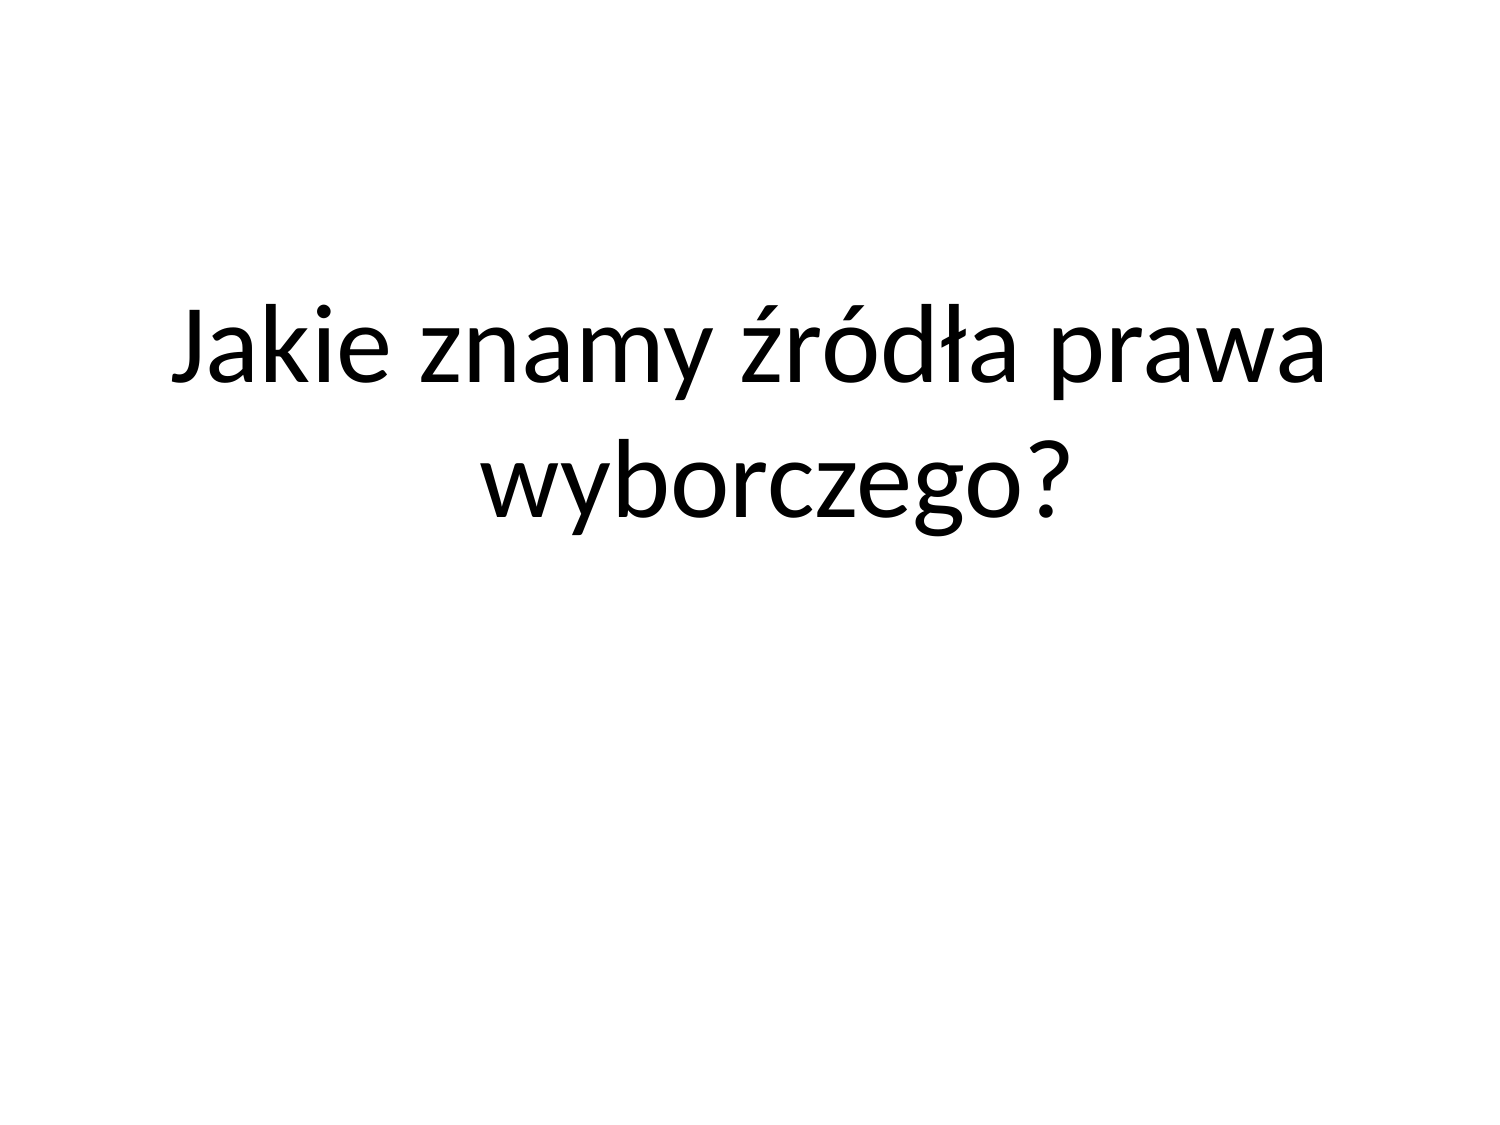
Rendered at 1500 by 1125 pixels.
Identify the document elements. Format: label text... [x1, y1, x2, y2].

list Jakie znamy źródła prawa wyborczego? [75, 262, 1425, 1005]
